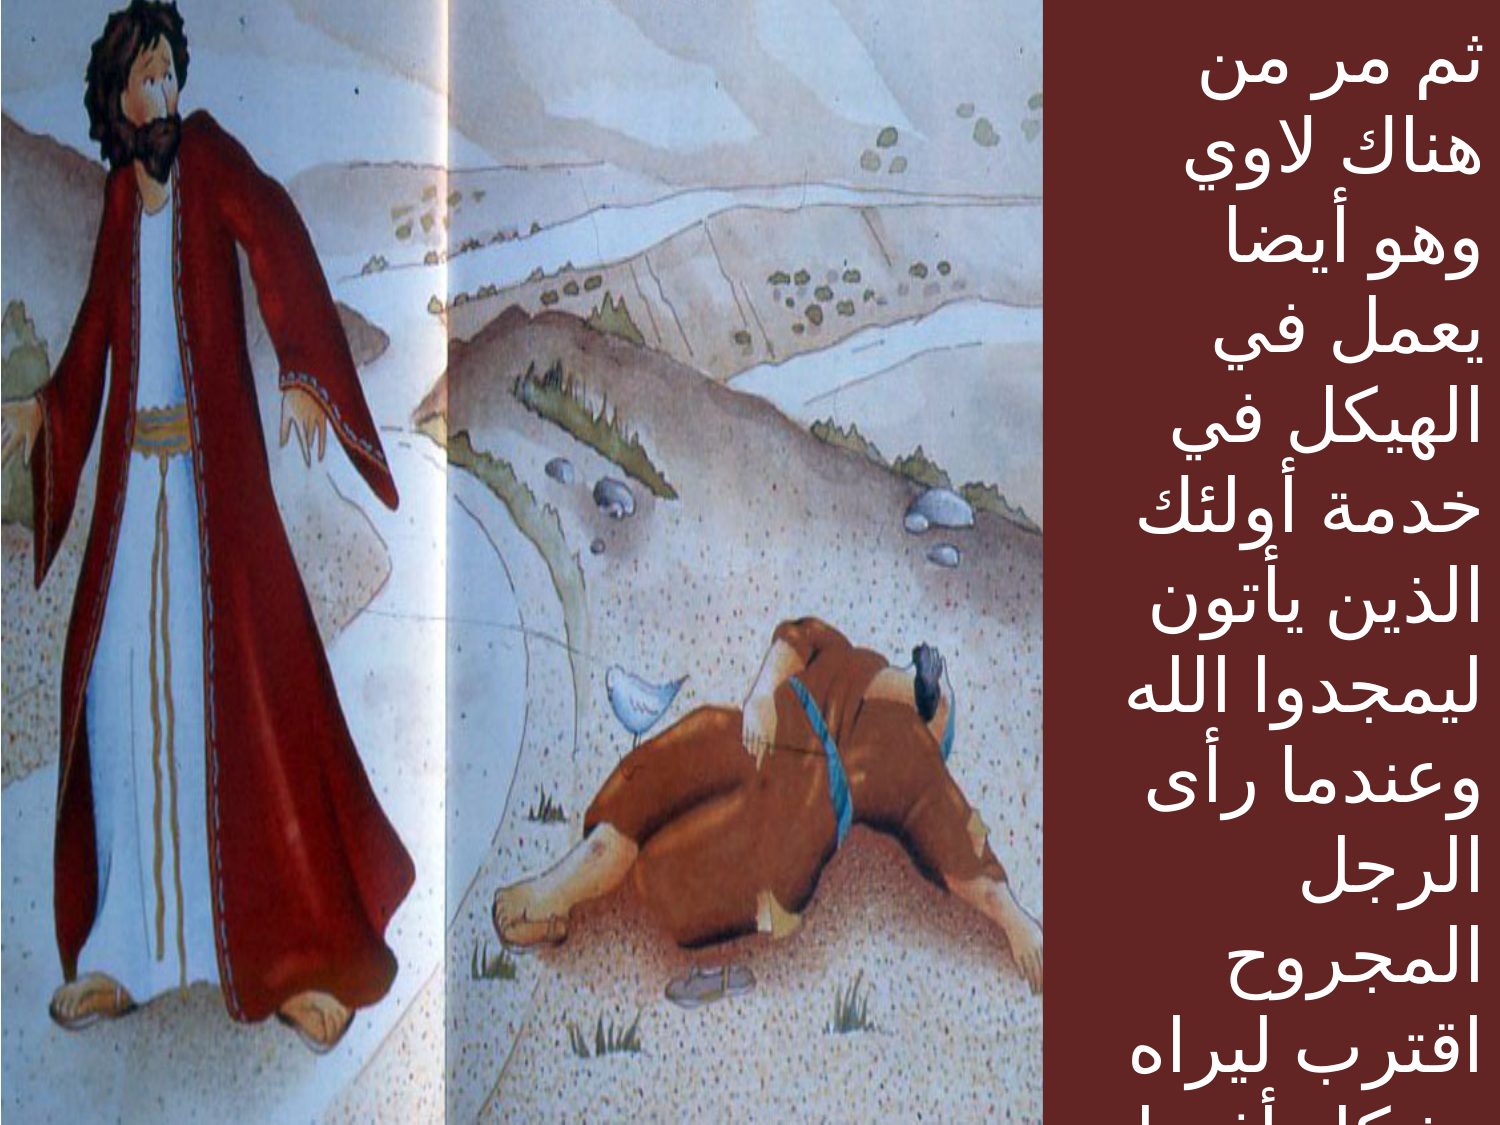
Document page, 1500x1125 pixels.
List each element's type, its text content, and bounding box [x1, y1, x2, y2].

picture [0, 0, 1055, 1125]
text_box ثم مر من هناك لاوي وهو أيضا يعمل في الهيكل في خدمة أولئك الذين يأتون ليمجدوا الله وعندما رأى الرجل المجروح اقترب ليراه بشكل أفضل لكنه أسرع في الهروب هو أيضا. [1055, 0, 1500, 1125]
